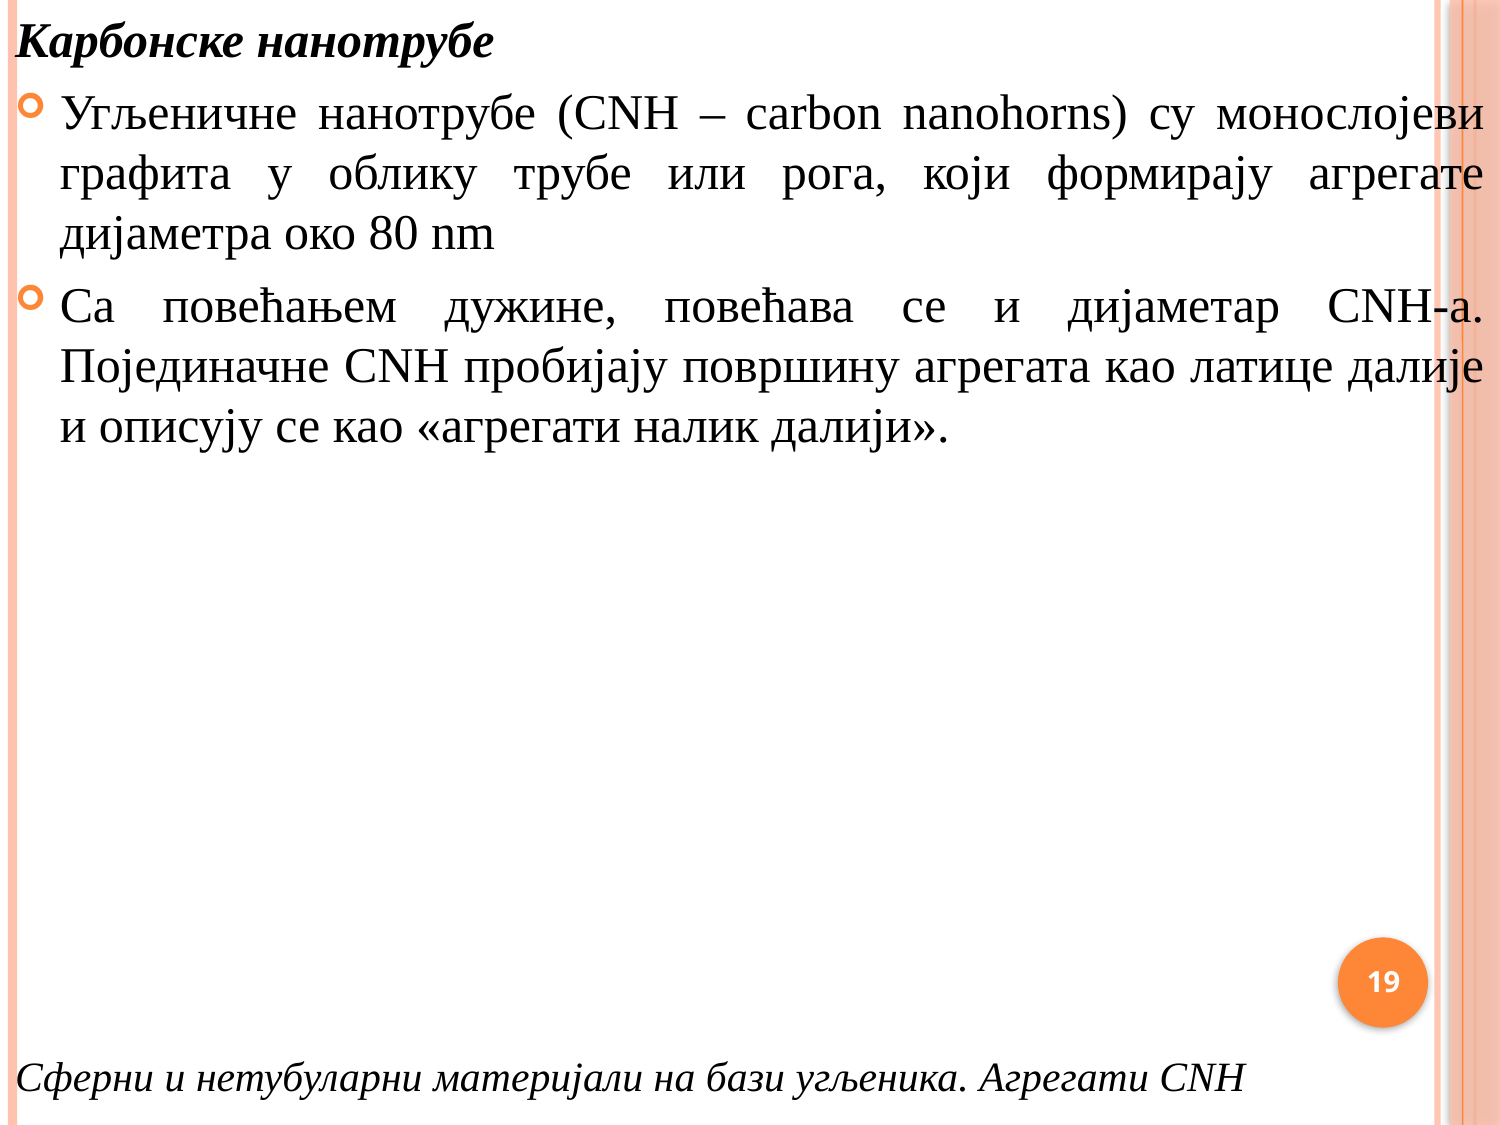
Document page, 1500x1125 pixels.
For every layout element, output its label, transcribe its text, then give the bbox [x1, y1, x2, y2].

list Карбонске нанотрубе Угљеничне нанотрубе (CNH – carbon nanohorns) су монослојеви графита у облику трубе или рога, који формирају агрегате дијаметра око 80 nm Са повећањем дужине, повећава се и дијаметар CNH-а. Појединачне CNH пробијају површину агрегата као латице далије и описују се као «агрегати налик далији». Сферни и нетубуларни материјали на бази угљеника. Агрегати CNH [0, 0, 1500, 1125]
